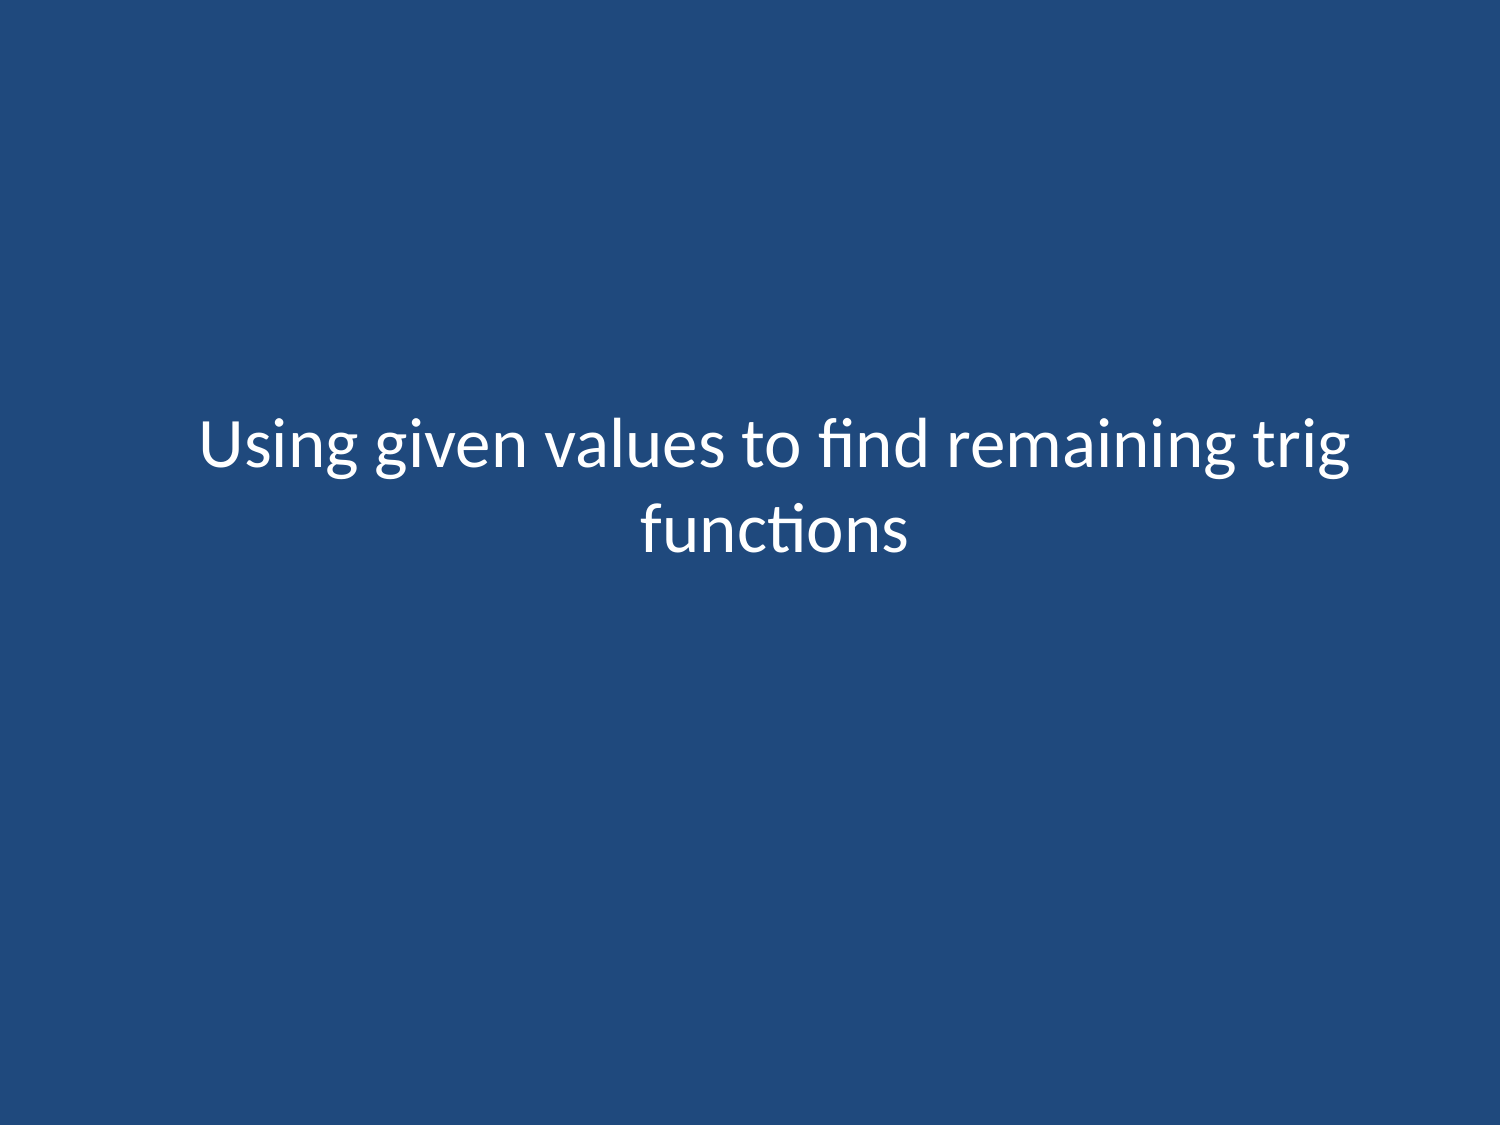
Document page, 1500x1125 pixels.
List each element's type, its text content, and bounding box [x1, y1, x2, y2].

title Using given values to find remaining trig functions [99, 387, 1450, 575]
